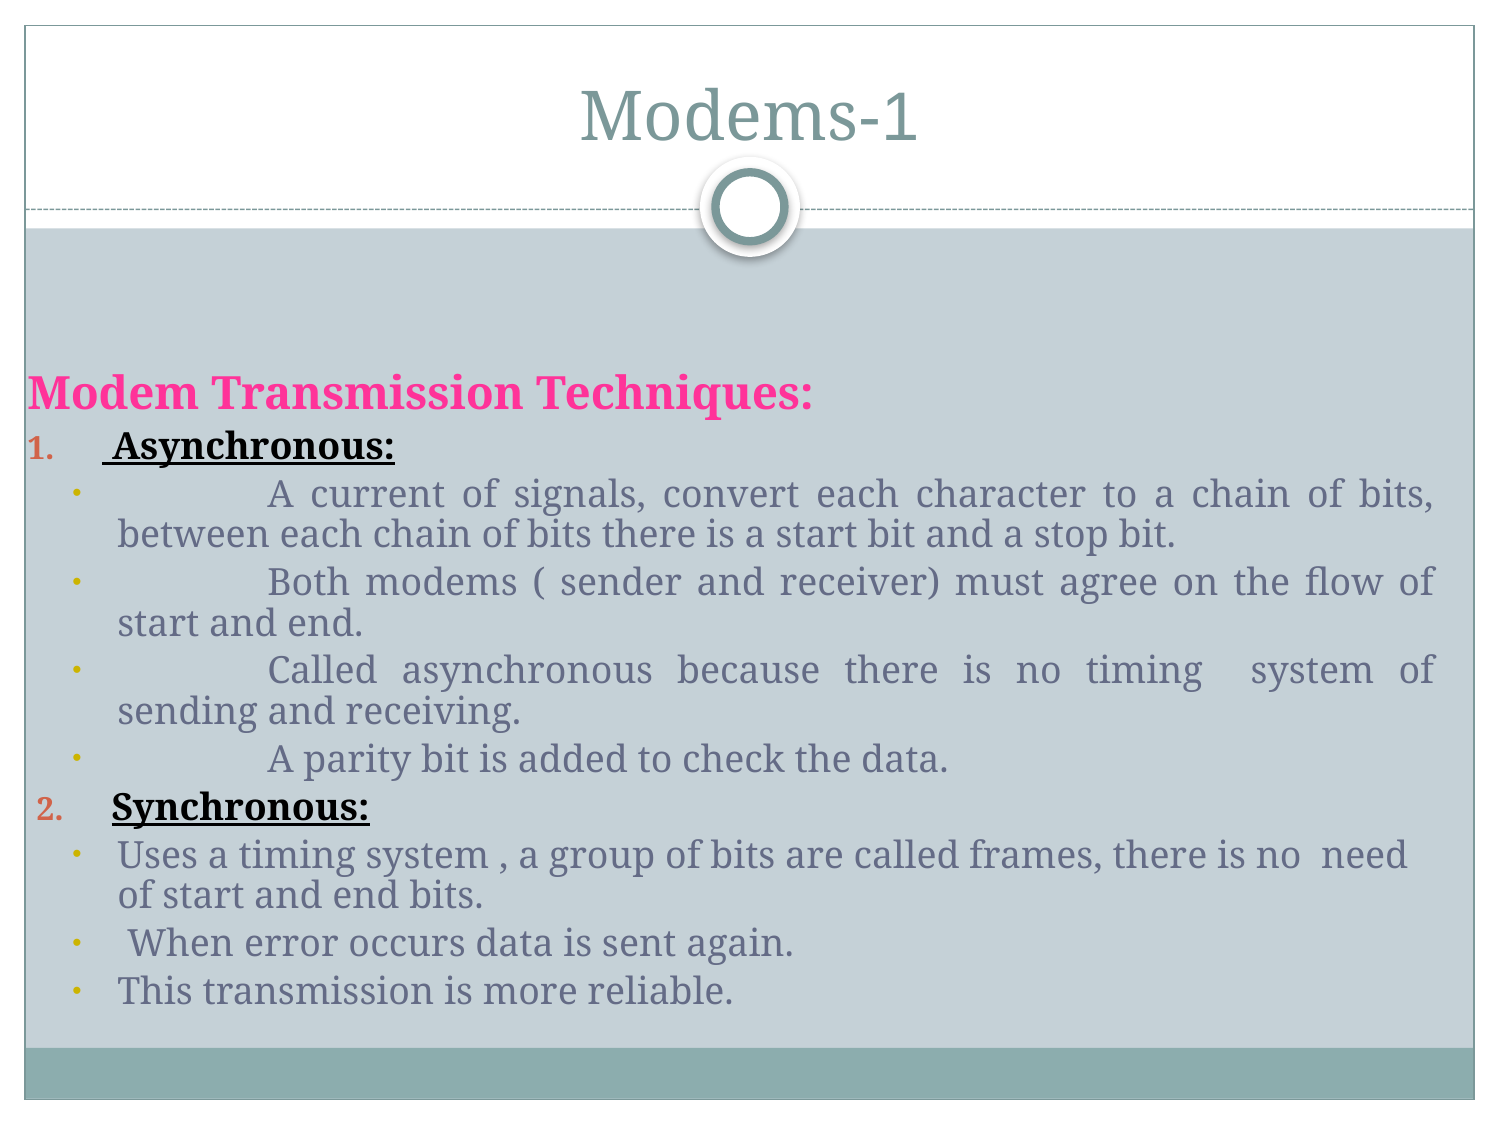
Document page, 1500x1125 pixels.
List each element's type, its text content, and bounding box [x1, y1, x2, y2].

title 1-Modems [49, 37, 1450, 162]
list Modem Transmission Techniques: Asynchronous: A current of signals, convert each character to a chain of bits, between each chain of bits there is a start bit and a stop bit. Both modems ( sender and receiver) must agree on the flow of start and end. Called asynchronous because there is no timing system of sending and receiving. A parity bit is added to check the data. Synchronous: Uses a timing system , a group of bits are called frames, there is no need of start and end bits. When error occurs data is sent again. This transmission is more reliable. [12, 362, 1450, 1125]
